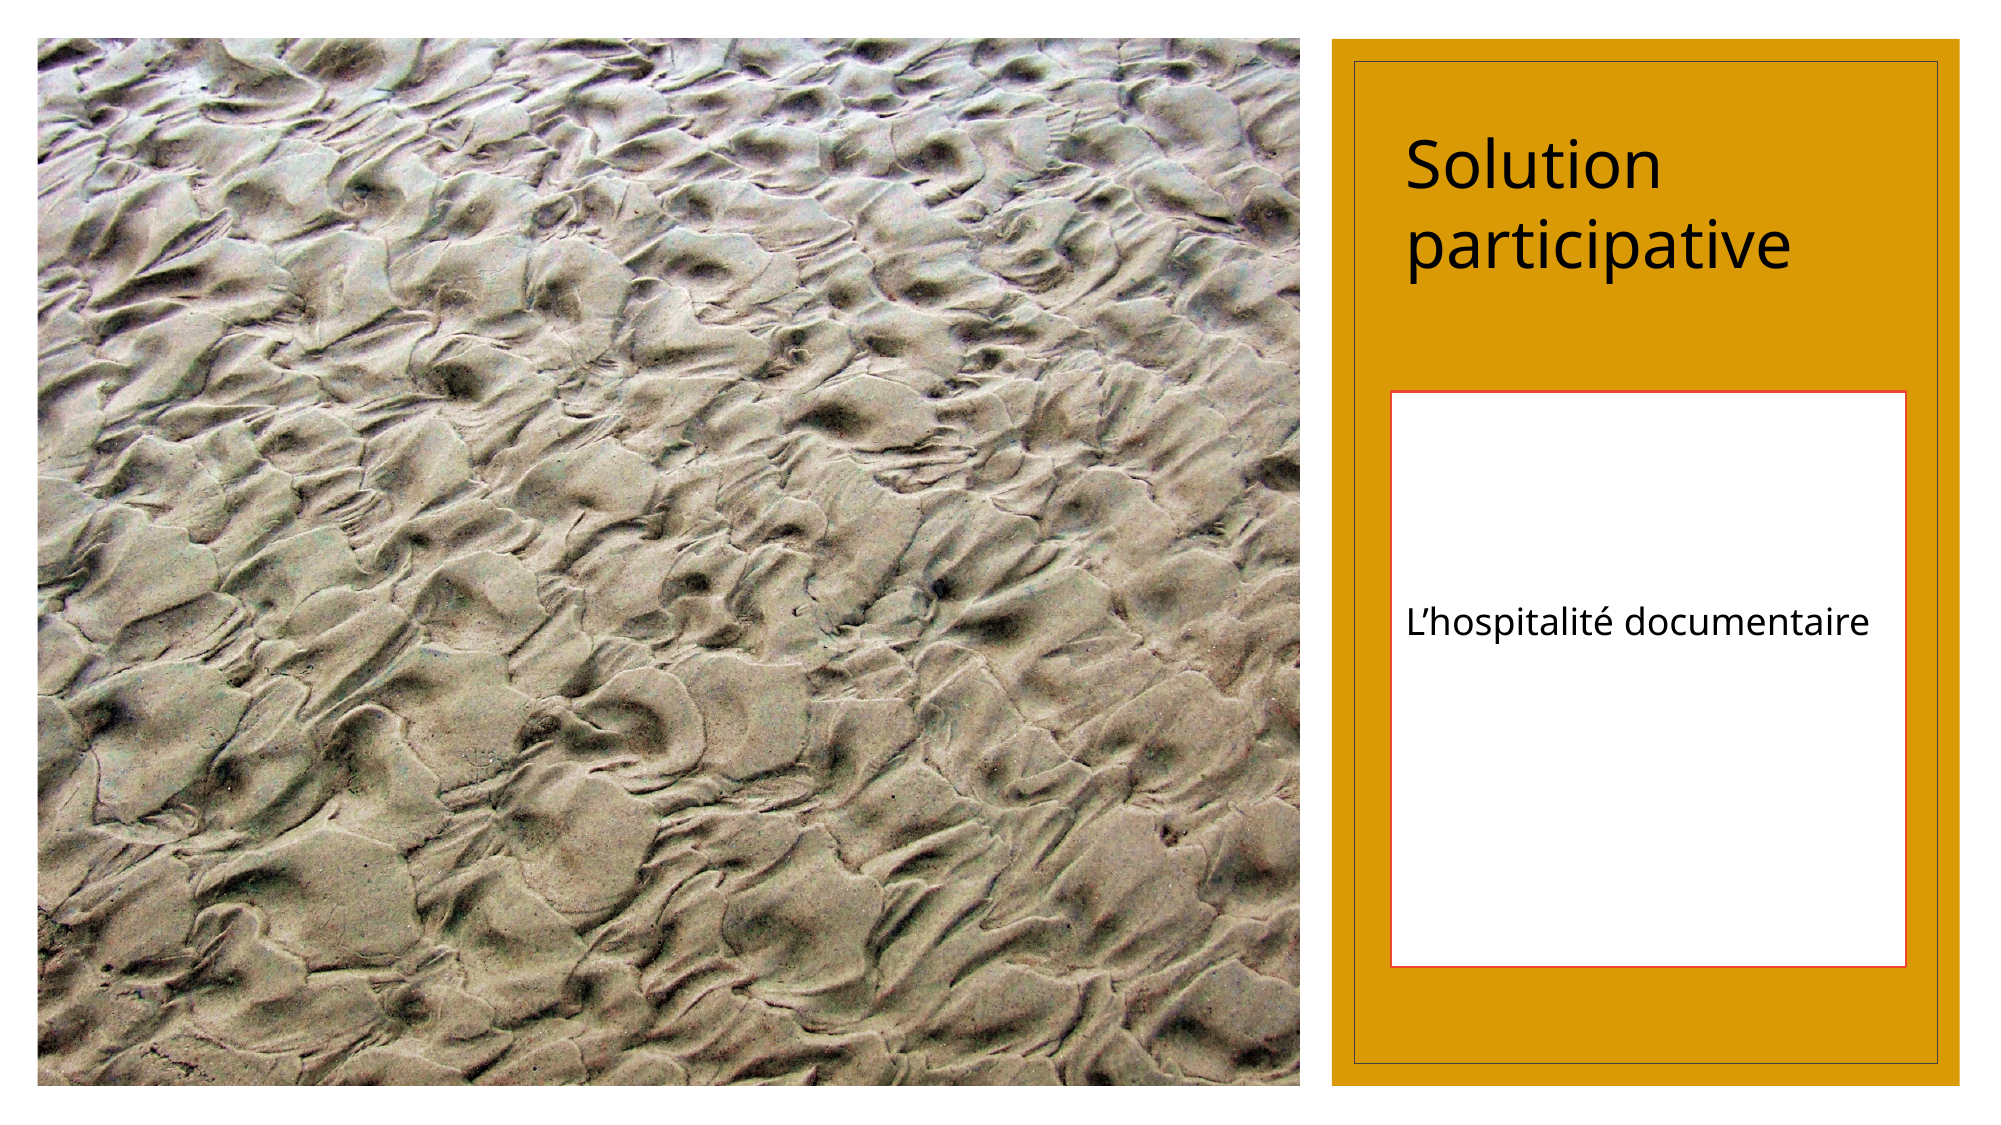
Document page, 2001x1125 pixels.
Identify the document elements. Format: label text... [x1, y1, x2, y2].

list L’hospitalité documentaire [1390, 390, 1907, 968]
title Solution participative [1390, 98, 1907, 369]
picture [37, 38, 1300, 1086]
